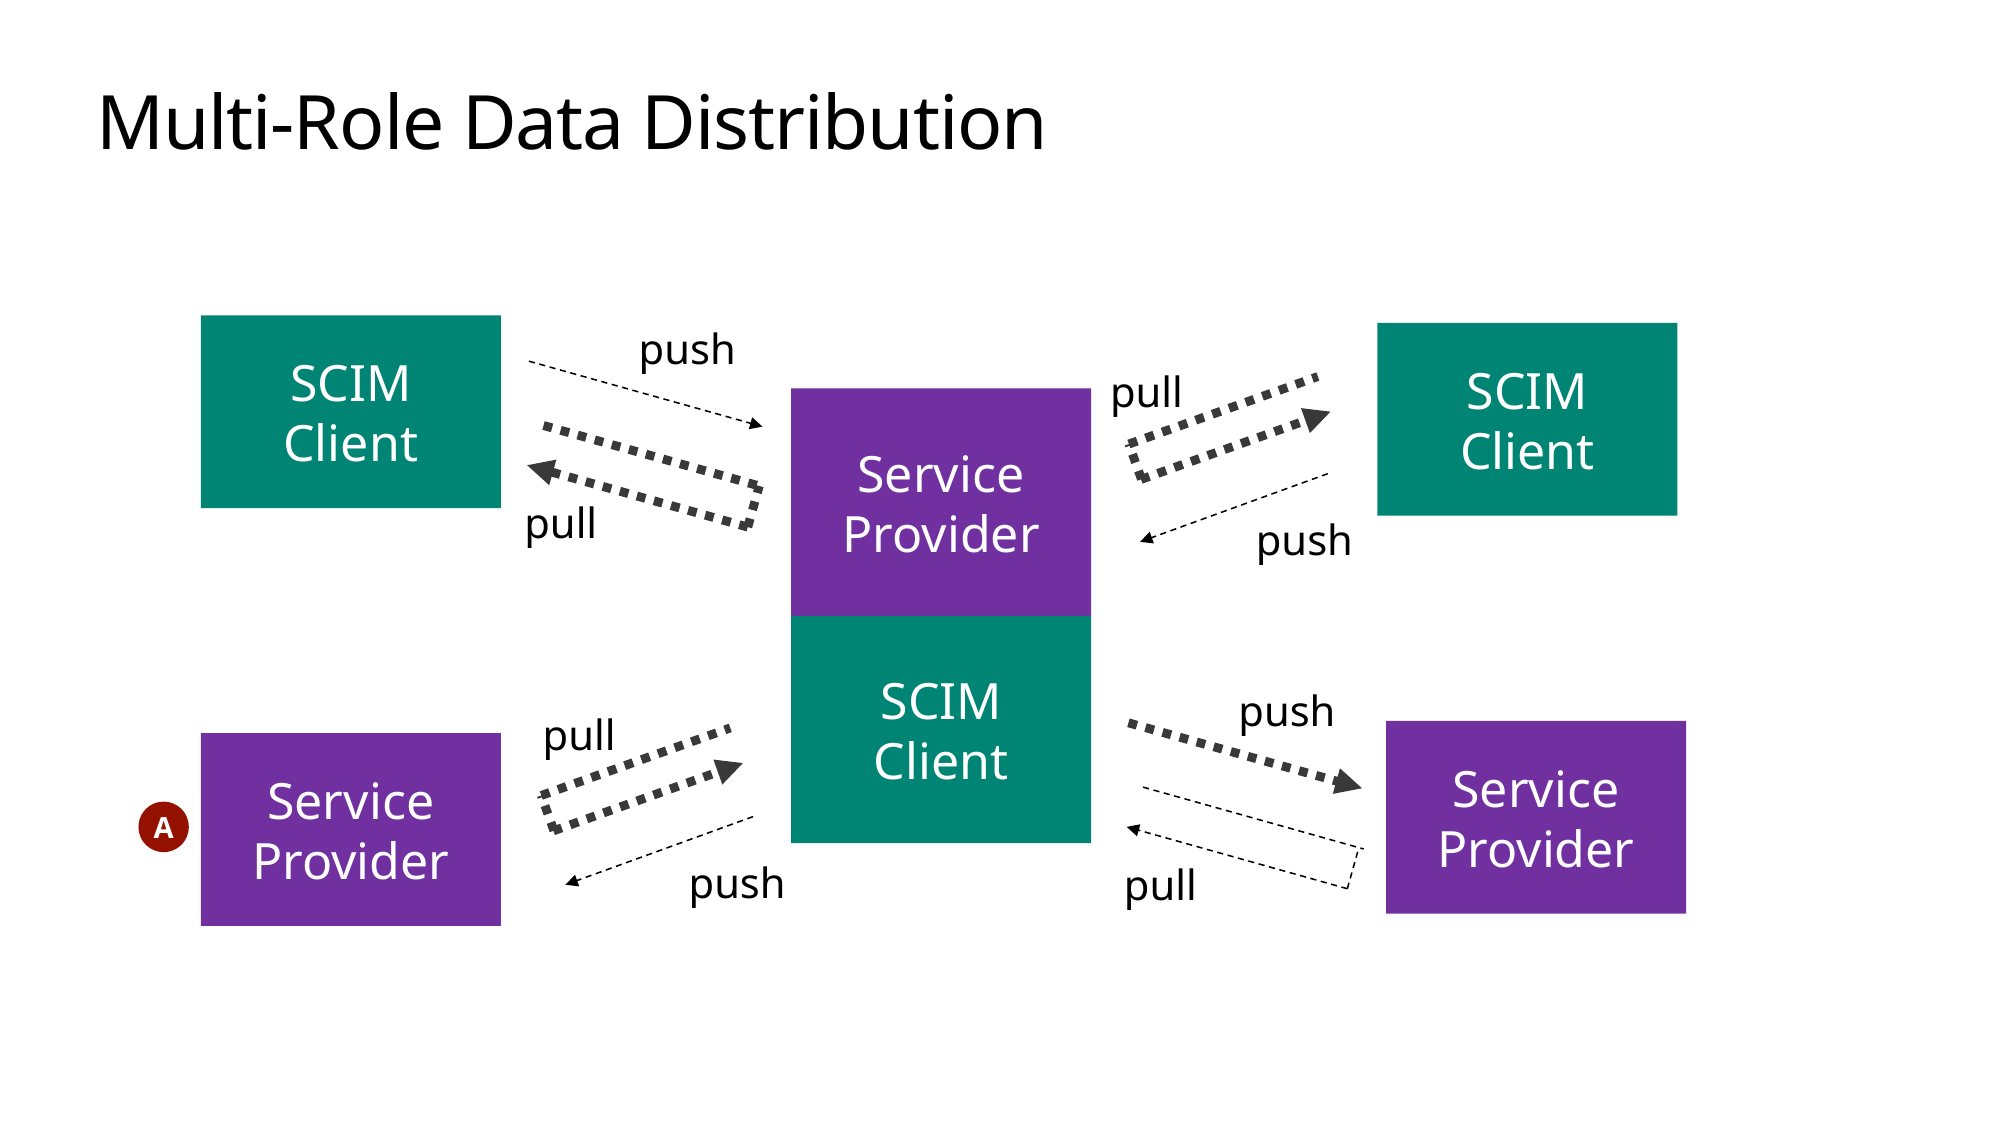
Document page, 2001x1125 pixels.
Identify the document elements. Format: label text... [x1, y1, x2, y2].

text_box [541, 760, 743, 799]
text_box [1139, 473, 1328, 543]
text_box A [137, 800, 190, 853]
text_box pull [524, 497, 598, 548]
text_box Service Provider [790, 388, 1092, 617]
text_box SCIM Client [790, 617, 1092, 844]
text_box Service Provider [200, 732, 502, 927]
text_box Service Provider [1385, 720, 1687, 914]
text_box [1127, 816, 1363, 860]
text_box push [688, 856, 786, 907]
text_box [1128, 408, 1331, 447]
title Multi-Role Data Distribution [96, 75, 1904, 166]
text_box pull [542, 708, 616, 760]
text_box pull [1110, 366, 1183, 417]
text_box pull [1123, 858, 1197, 910]
text_box push [1255, 513, 1354, 564]
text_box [565, 816, 754, 885]
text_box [528, 454, 763, 498]
text_box push [1238, 684, 1336, 735]
text_box SCIM Client [200, 315, 502, 509]
text_box push [638, 322, 736, 374]
text_box SCIM Client [1377, 322, 1678, 516]
